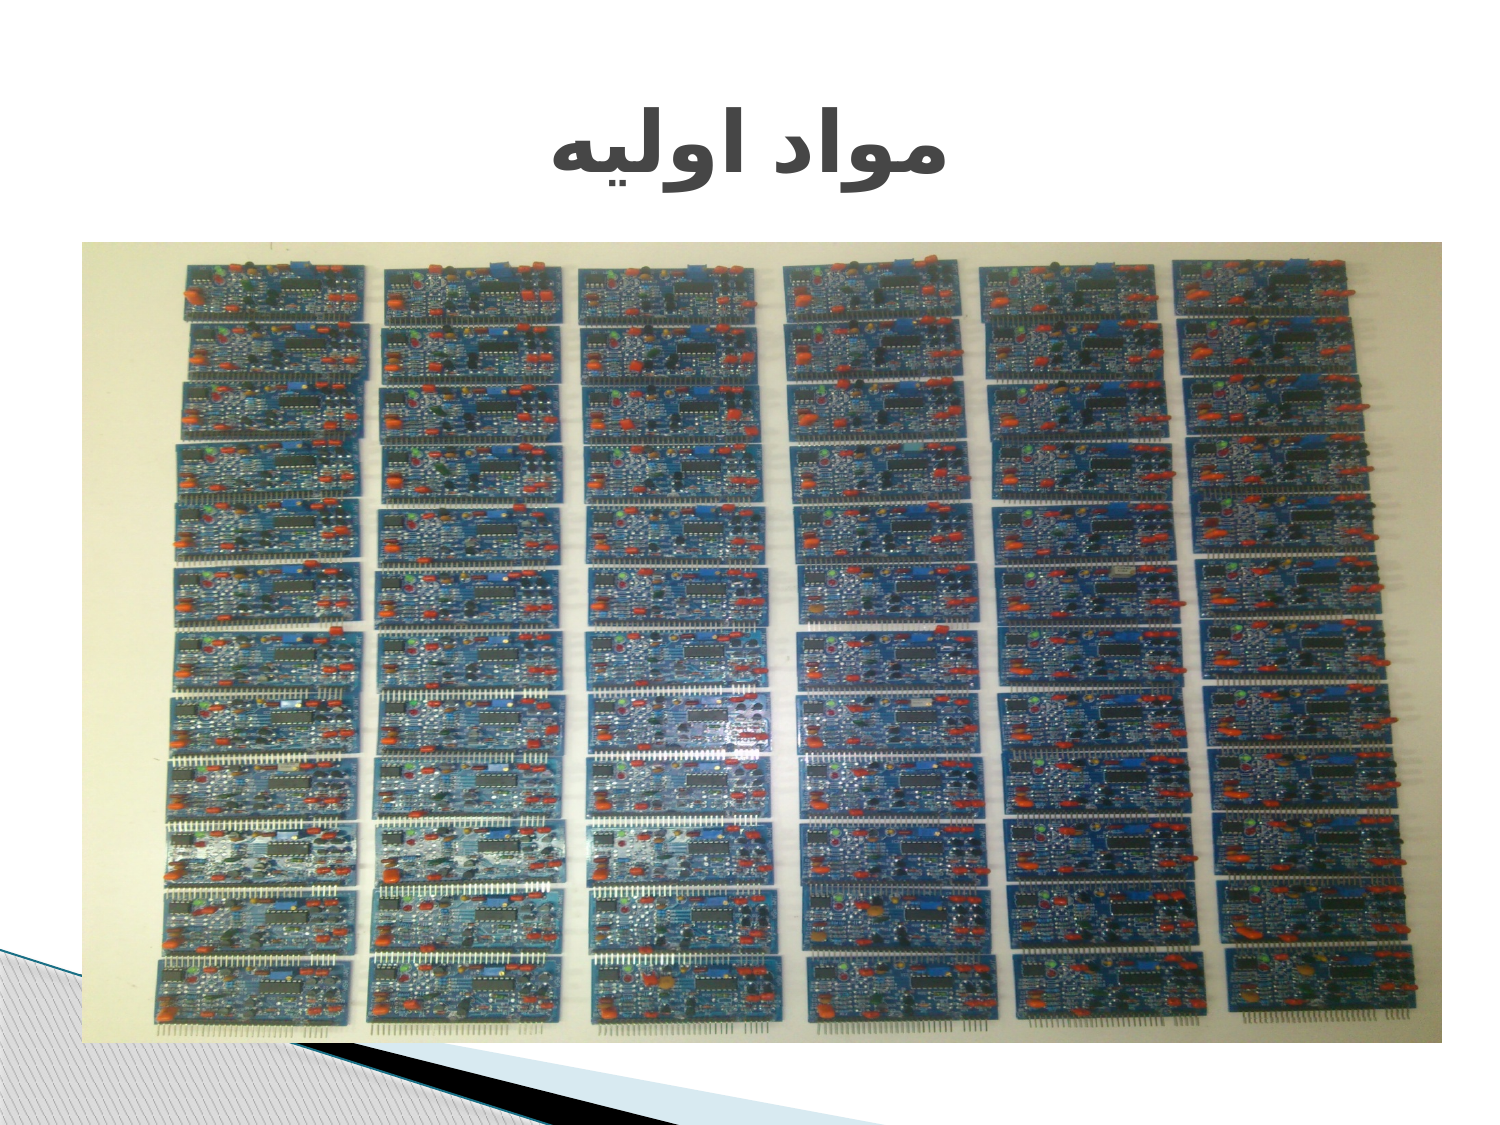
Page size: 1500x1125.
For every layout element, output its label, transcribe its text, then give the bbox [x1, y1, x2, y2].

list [81, 242, 1442, 1044]
title مواد اولیه [75, 45, 1425, 233]
